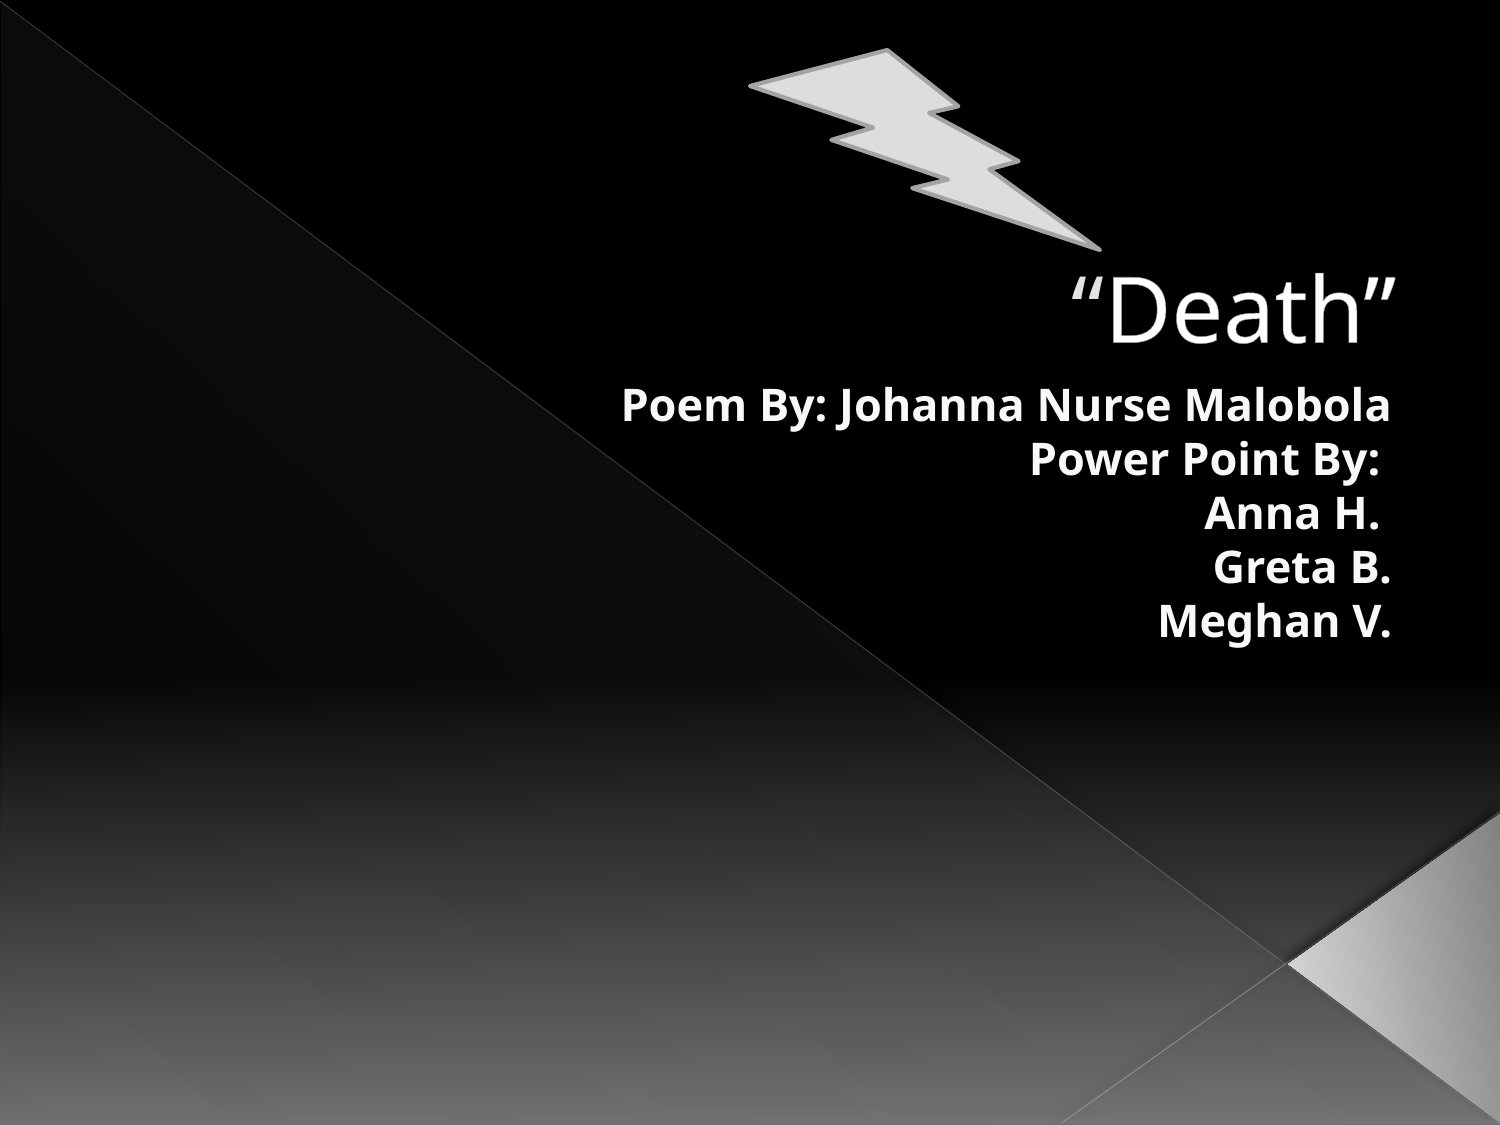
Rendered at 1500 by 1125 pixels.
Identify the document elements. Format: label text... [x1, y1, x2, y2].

subtitle Poem By: Johanna Nurse Malobola Power Point By: Anna H. Greta B. Meghan V. [88, 369, 1412, 657]
text_box [747, 47, 1102, 253]
title “Death” [88, 127, 1412, 369]
